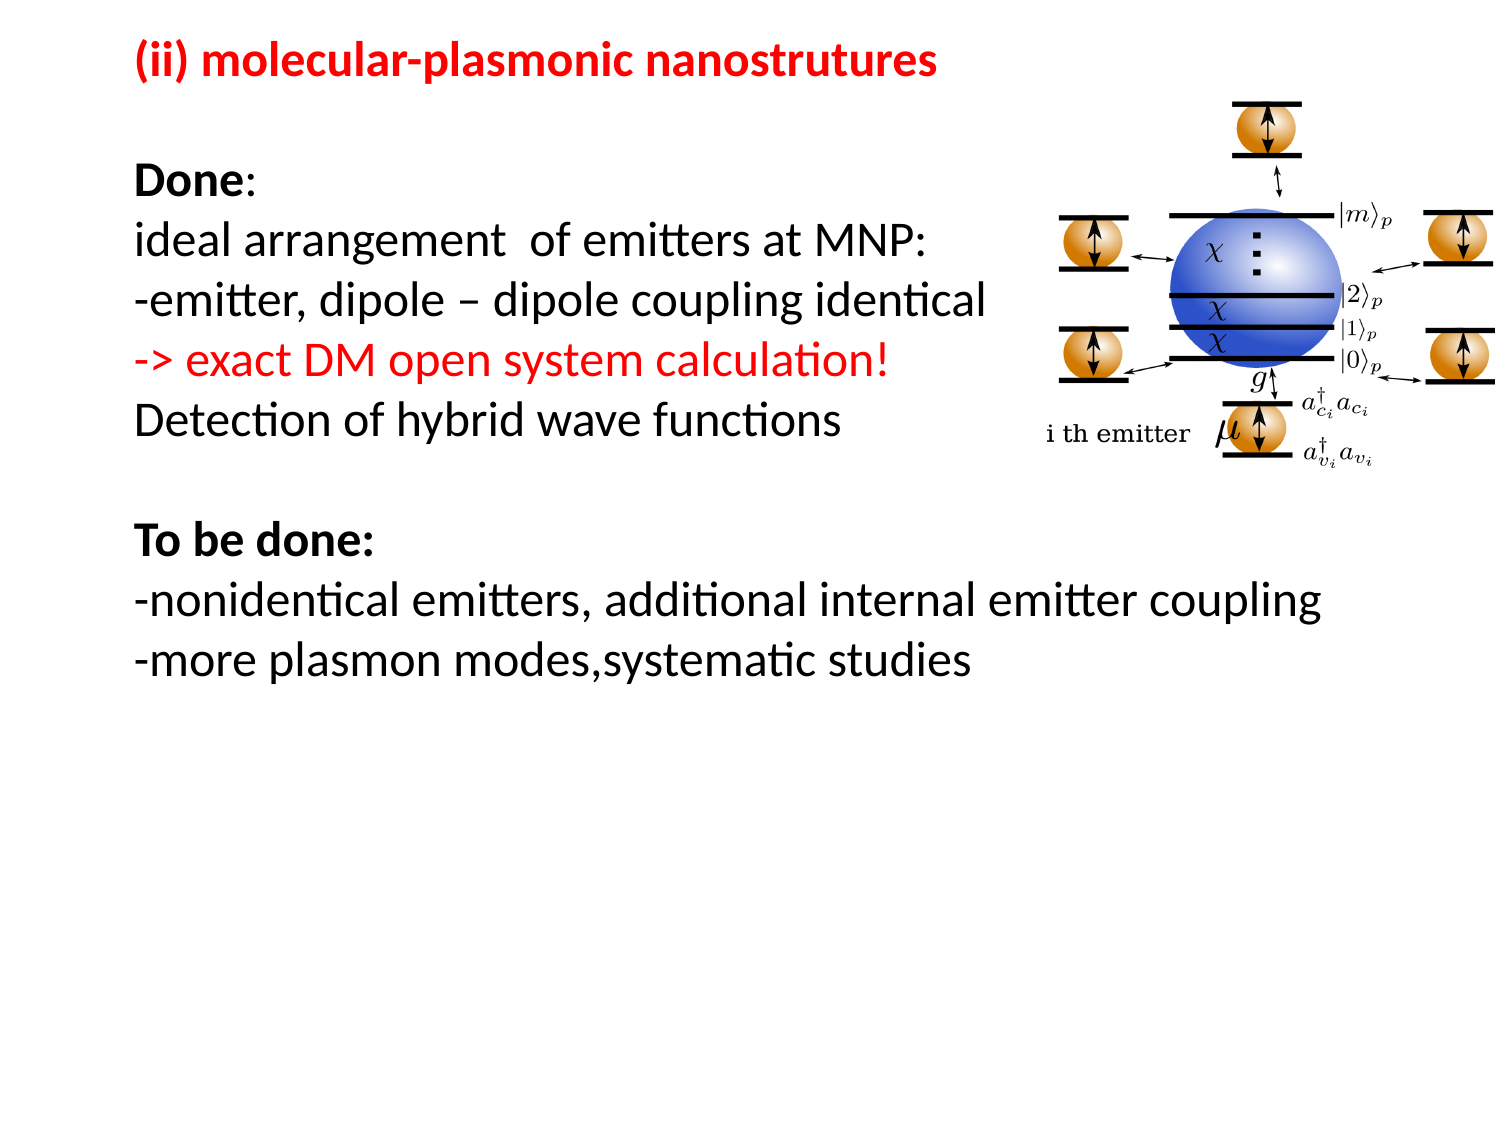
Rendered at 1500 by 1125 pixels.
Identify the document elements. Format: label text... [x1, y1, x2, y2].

picture [1046, 101, 1495, 469]
text_box (ii) molecular-plasmonic nanostrutures Done: ideal arrangement of emitters at MNP: -emitter, dipole – dipole coupling identical -> exact DM open system calculation! Detection of hybrid wave functions To be done: -nonidentical emitters, additional internal emitter coupling -more plasmon modes,systematic studies [119, 19, 1337, 844]
